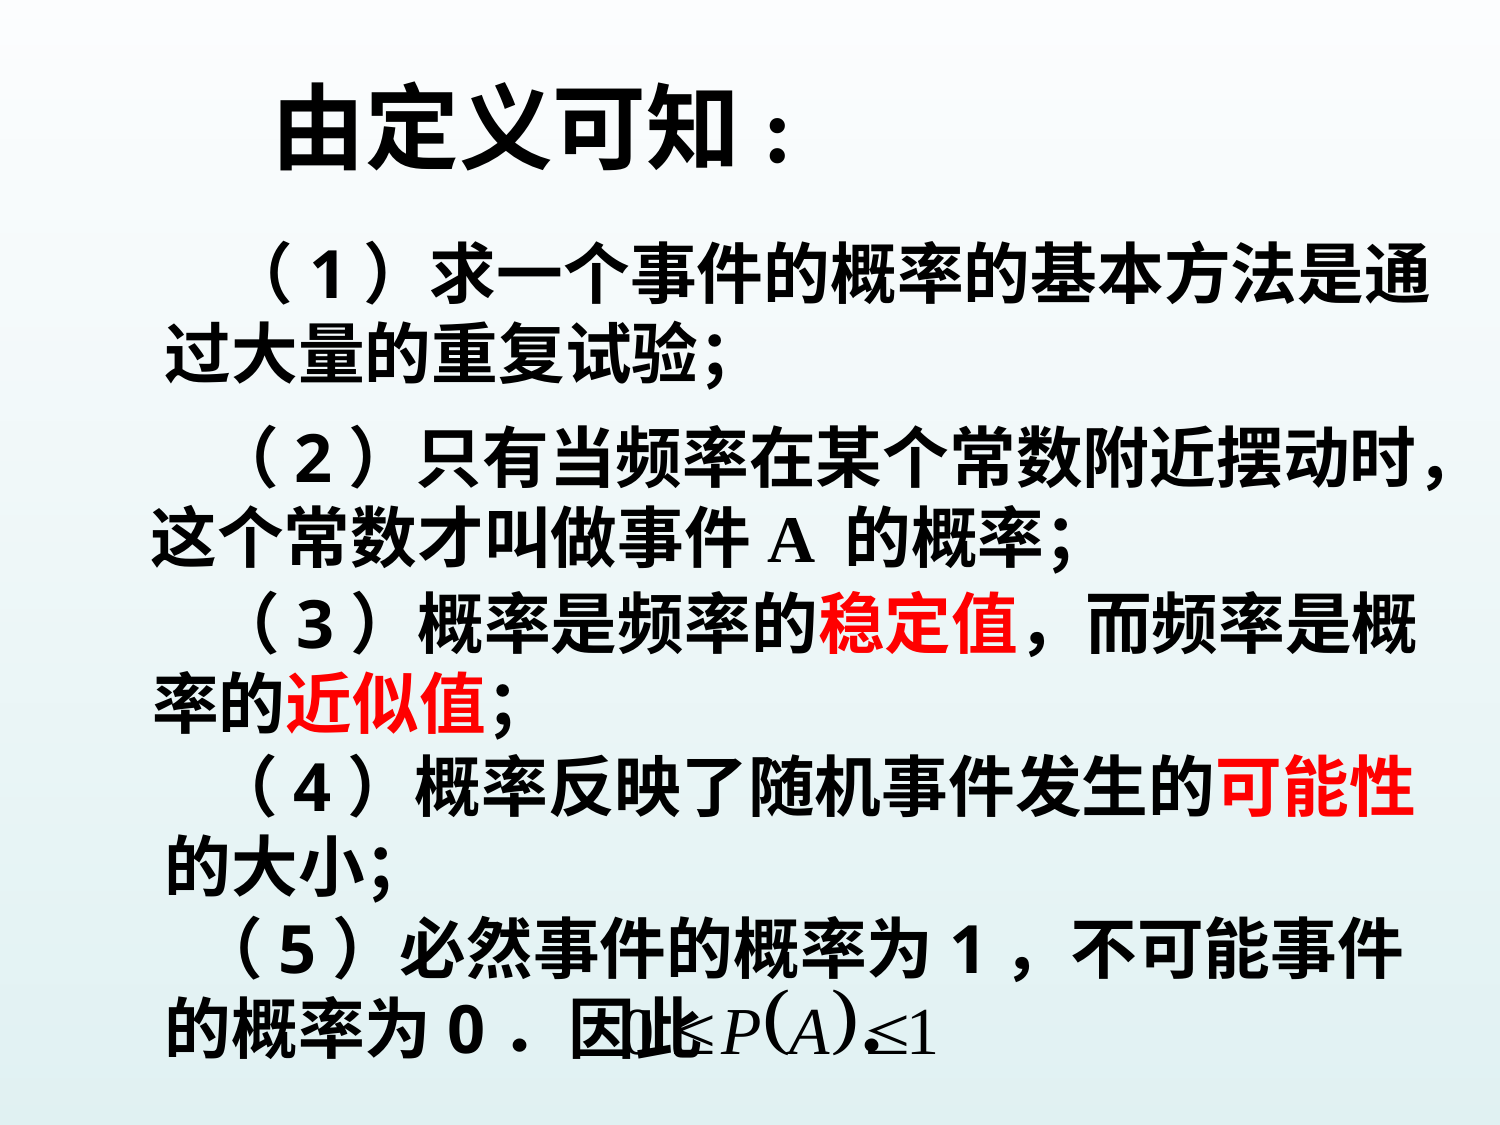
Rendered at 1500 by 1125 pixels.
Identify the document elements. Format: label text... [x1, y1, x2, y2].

text_box （1）求一个事件的概率的基本方法是通过大量的重复试验； [150, 224, 1453, 400]
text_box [149, 899, 1475, 1083]
text_box （2）只有当频率在某个常数附近摆动时，这个常数才叫做事件A 的概率； [135, 408, 1449, 584]
title 由定义可知: [149, 62, 916, 188]
text_box （3）概率是频率的稳定值，而频率是概率的近似值； [137, 574, 1463, 750]
text_box （4）概率反映了随机事件发生的可能性的大小； [149, 737, 1446, 899]
